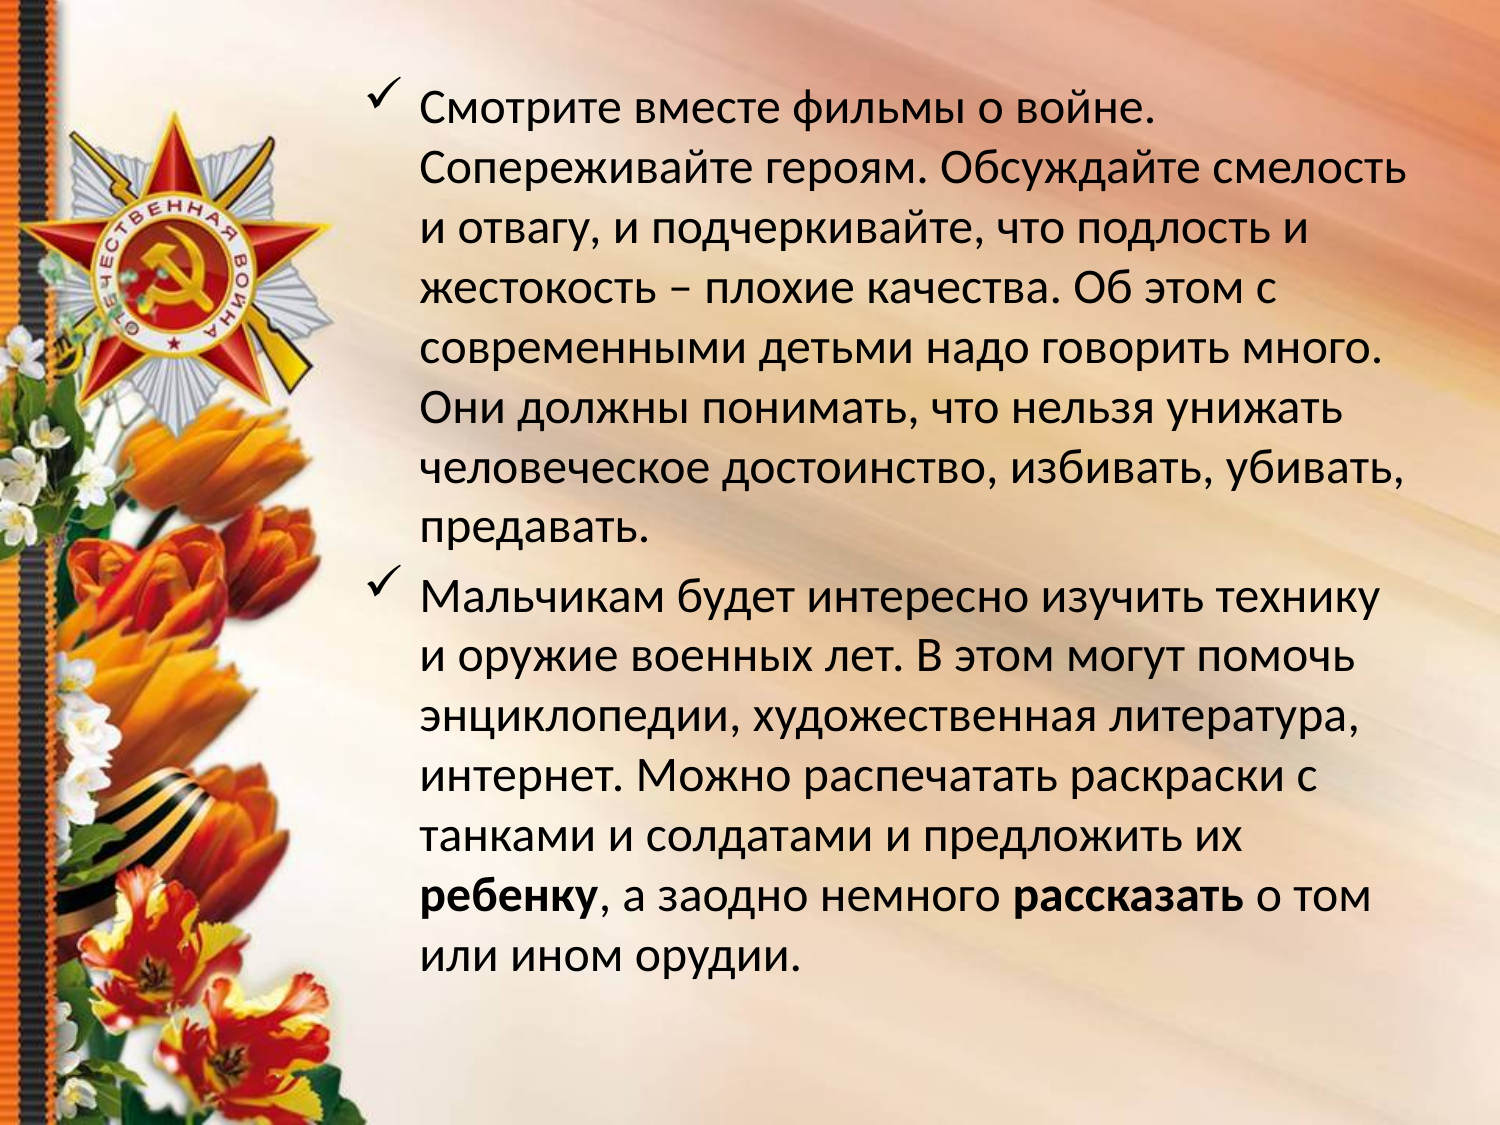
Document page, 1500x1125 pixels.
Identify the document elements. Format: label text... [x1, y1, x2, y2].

picture [0, 0, 1500, 1125]
list Смотрите вместе фильмы о войне. Сопереживайте героям. Обсуждайте смелость и отвагу, и подчеркивайте, что подлость и жестокость – плохие качества. Об этом с современными детьми надо говорить много. Они должны понимать, что нельзя унижать человеческое достоинство, избивать, убивать, предавать. Мальчикам будет интересно изучить технику и оружие военных лет. В этом могут помочь энциклопедии, художественная литература, интернет. Можно распечатать раскраски с танками и солдатами и предложить их ребенку, а заодно немного рассказать о том или ином орудии. [348, 66, 1425, 1005]
